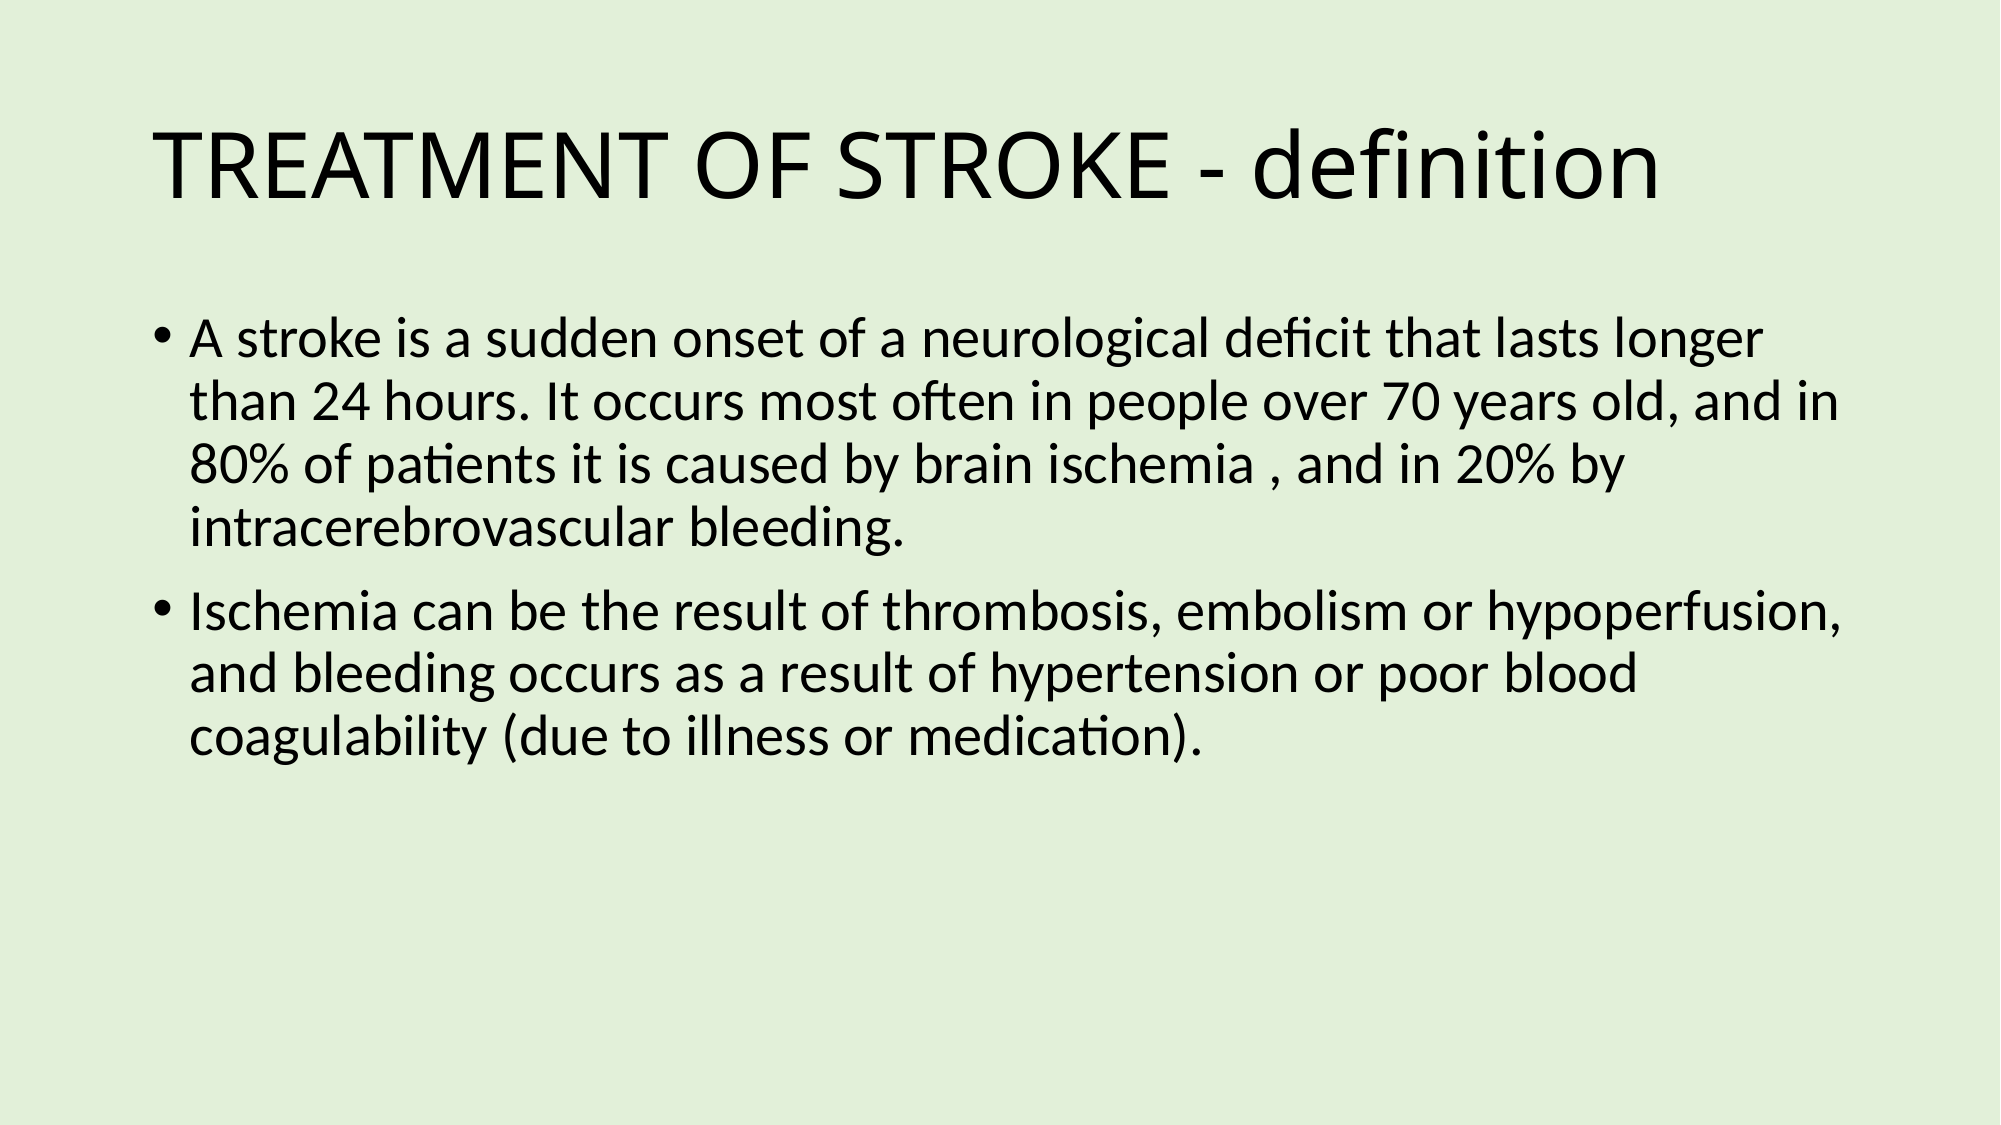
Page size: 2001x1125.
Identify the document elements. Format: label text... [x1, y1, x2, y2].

title TREATMENT OF STROKE - definition [137, 59, 1863, 278]
list A stroke is a sudden onset of a neurological deficit that lasts longer than 24 hours. It occurs most often in people over 70 years old, and in 80% of patients it is caused by brain ischemia , and in 20% by intracerebrovascular bleeding. Ischemia can be the result of thrombosis, embolism or hypoperfusion, and bleeding occurs as a result of hypertension or poor blood coagulability (due to illness or medication). [137, 299, 1863, 1014]
